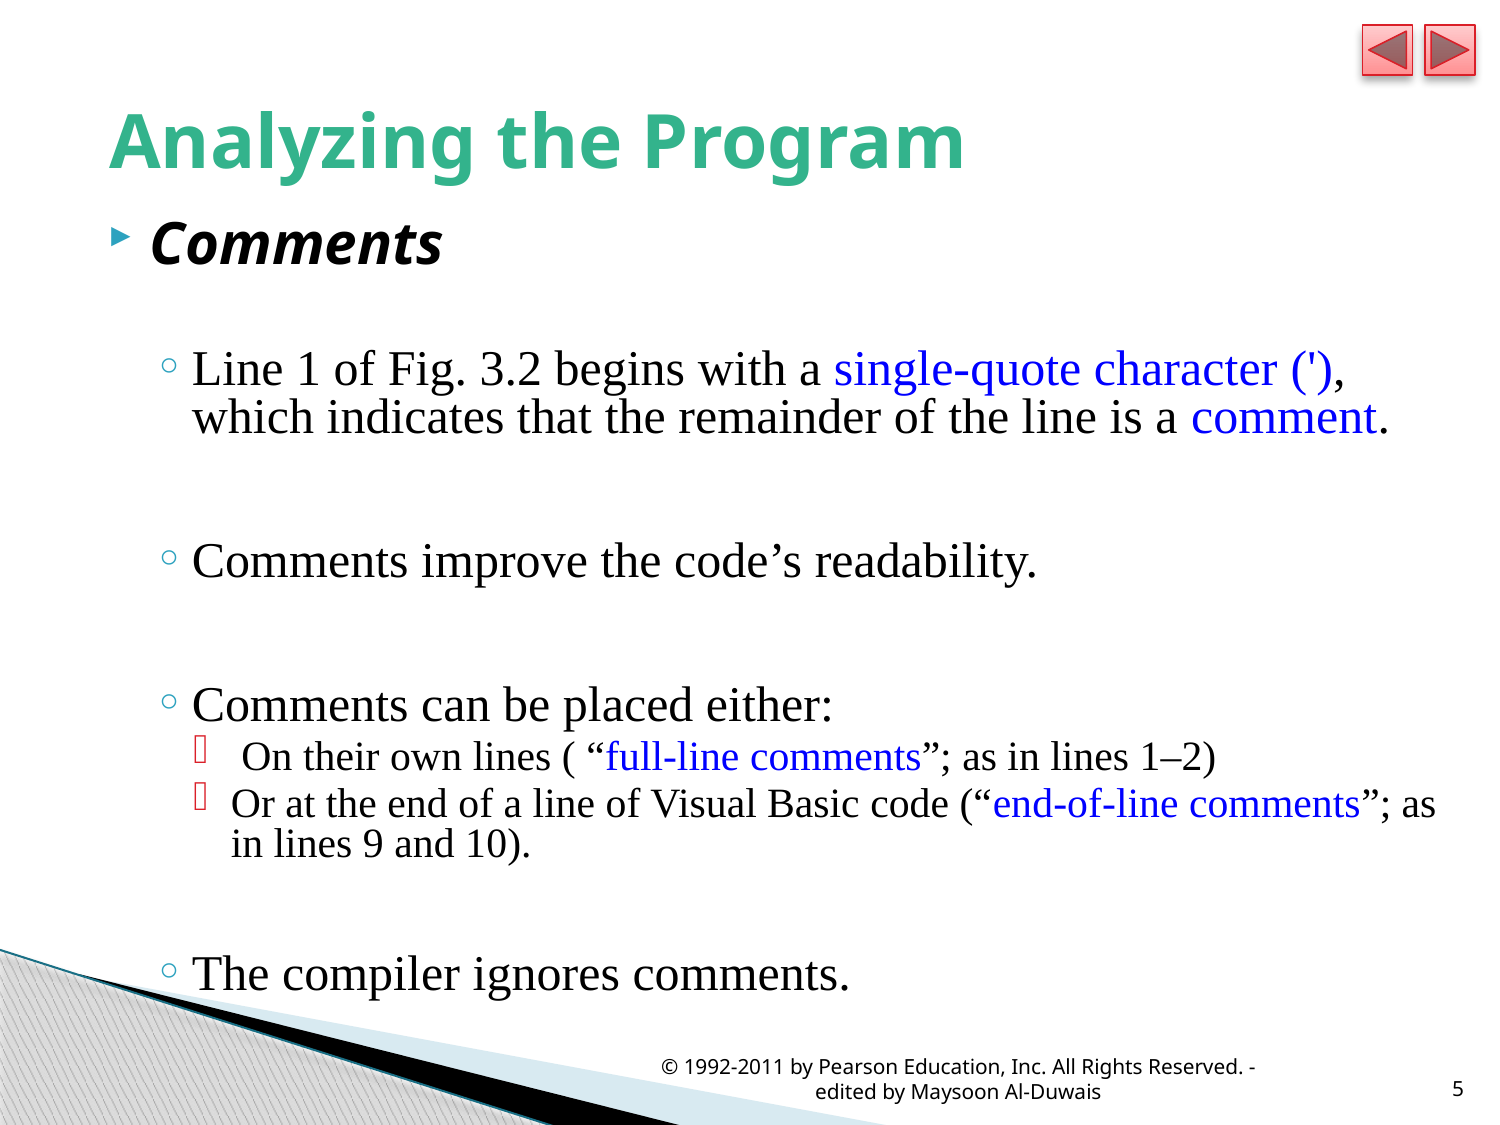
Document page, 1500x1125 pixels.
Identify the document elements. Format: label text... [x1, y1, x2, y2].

footer © 1992-2011 by Pearson Education, Inc. All Rights Reserved. - edited by Maysoon Al-Duwais [612, 1051, 1305, 1112]
title Analyzing the Program [75, 45, 1425, 212]
slide_number 5 [1418, 1051, 1479, 1112]
list Comments Line 1 of Fig. 3.2 begins with a single-quote character ('), which indicates that the remainder of the line is a comment. Comments improve the code’s readability. Comments can be placed either: On their own lines ( “full-line comments”; as in lines 1–2) Or at the end of a line of Visual Basic code (“end-of-line comments”; as in lines 9 and 10). The compiler ignores comments. [74, 212, 1463, 1125]
